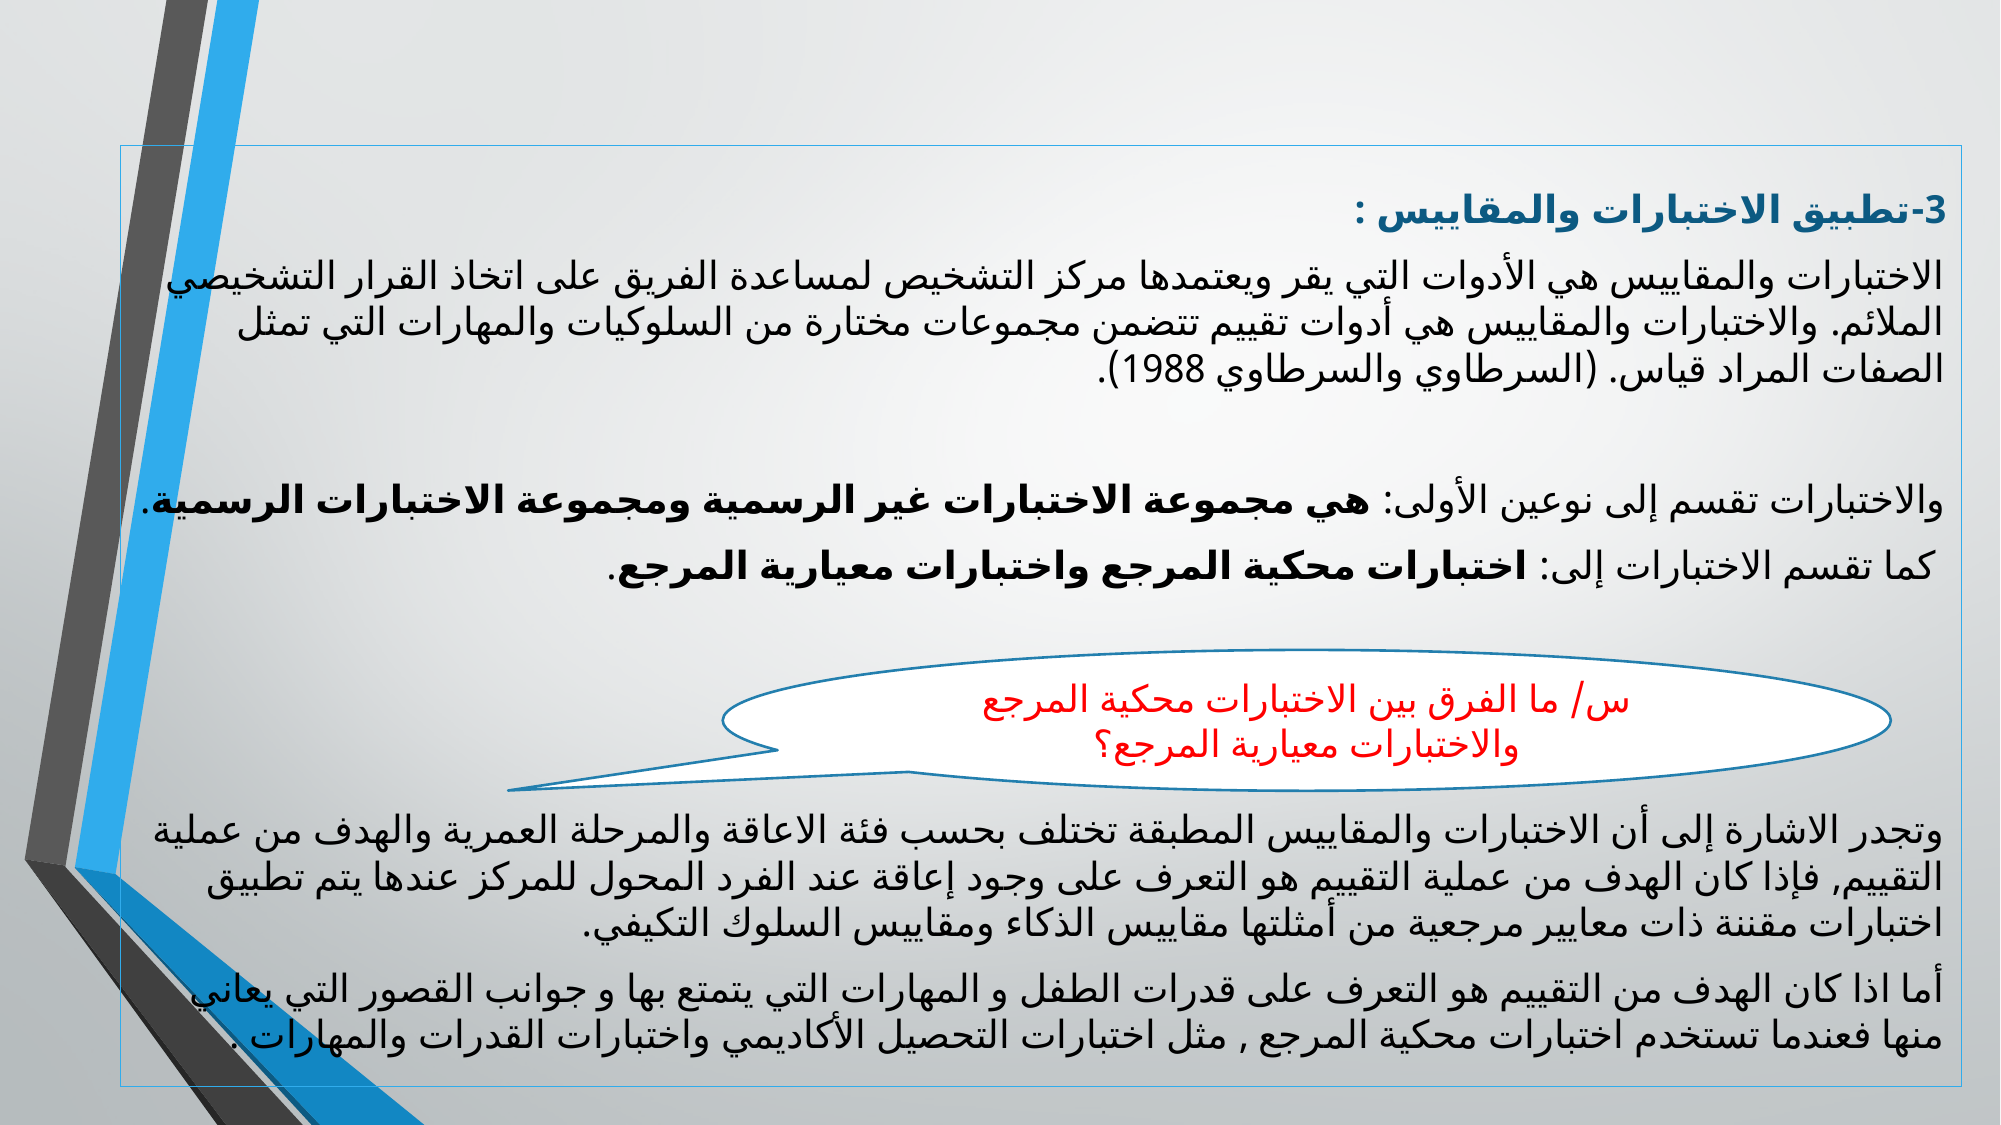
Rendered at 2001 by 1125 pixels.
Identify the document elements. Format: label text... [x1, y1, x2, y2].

text_box س/ ما الفرق بين الاختبارات محكية المرجع والاختبارات معيارية المرجع؟ [506, 648, 1893, 793]
list 3-تطبيق الاختبارات والمقاييس : الاختبارات والمقاييس هي الأدوات التي يقر ويعتمدها مركز التشخيص لمساعدة الفريق على اتخاذ القرار التشخيصي الملائم. والاختبارات والمقاييس هي أدوات تقييم تتضمن مجموعات مختارة من السلوكيات والمهارات التي تمثل الصفات المراد قياس. (السرطاوي والسرطاوي 1988). والاختبارات تقسم إلى نوعين الأولى: هي مجموعة الاختبارات غير الرسمية ومجموعة الاختبارات الرسمية. كما تقسم الاختبارات إلى: اختبارات محكية المرجع واختبارات معيارية المرجع. وتجدر الاشارة إلى أن الاختبارات والمقاييس المطبقة تختلف بحسب فئة الاعاقة والمرحلة العمرية والهدف من عملية التقييم, فإذا كان الهدف من عملية التقييم هو التعرف على وجود إعاقة عند الفرد المحول للمركز عندها يتم تطبيق اختبارات مقننة ذات معايير مرجعية من أمثلتها مقاييس الذكاء ومقاييس السلوك التكيفي. أما اذا كان الهدف من التقييم هو التعرف على قدرات الطفل و المهارات التي يتمتع بها و جوانب القصور التي يعاني منها فعندما تستخدم اختبارات محكية المرجع , مثل اختبارات التحصيل الأكاديمي واختبارات القدرات والمهارات . [120, 145, 1962, 1087]
